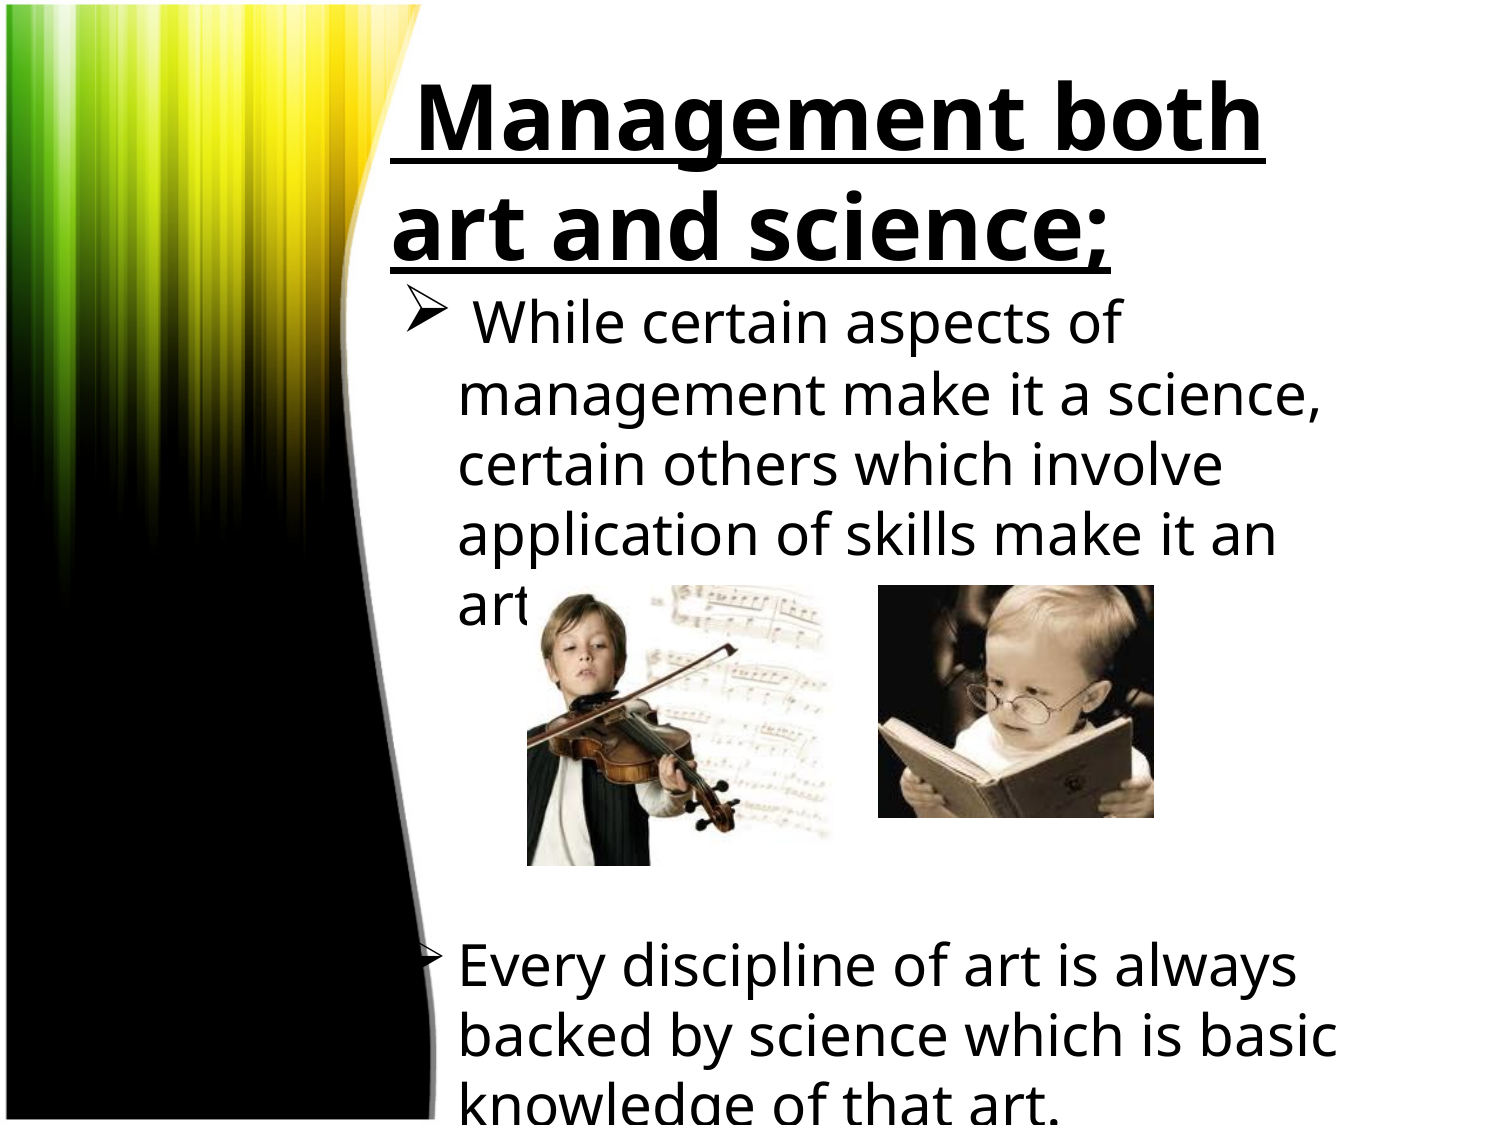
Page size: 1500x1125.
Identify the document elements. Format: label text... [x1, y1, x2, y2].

picture [0, 0, 1500, 1125]
list While certain aspects of management make it a science, certain others which involve application of skills make it an art. Every discipline of art is always backed by science which is basic knowledge of that art. [386, 269, 1367, 1013]
title Management both art and science; [374, 70, 1402, 268]
